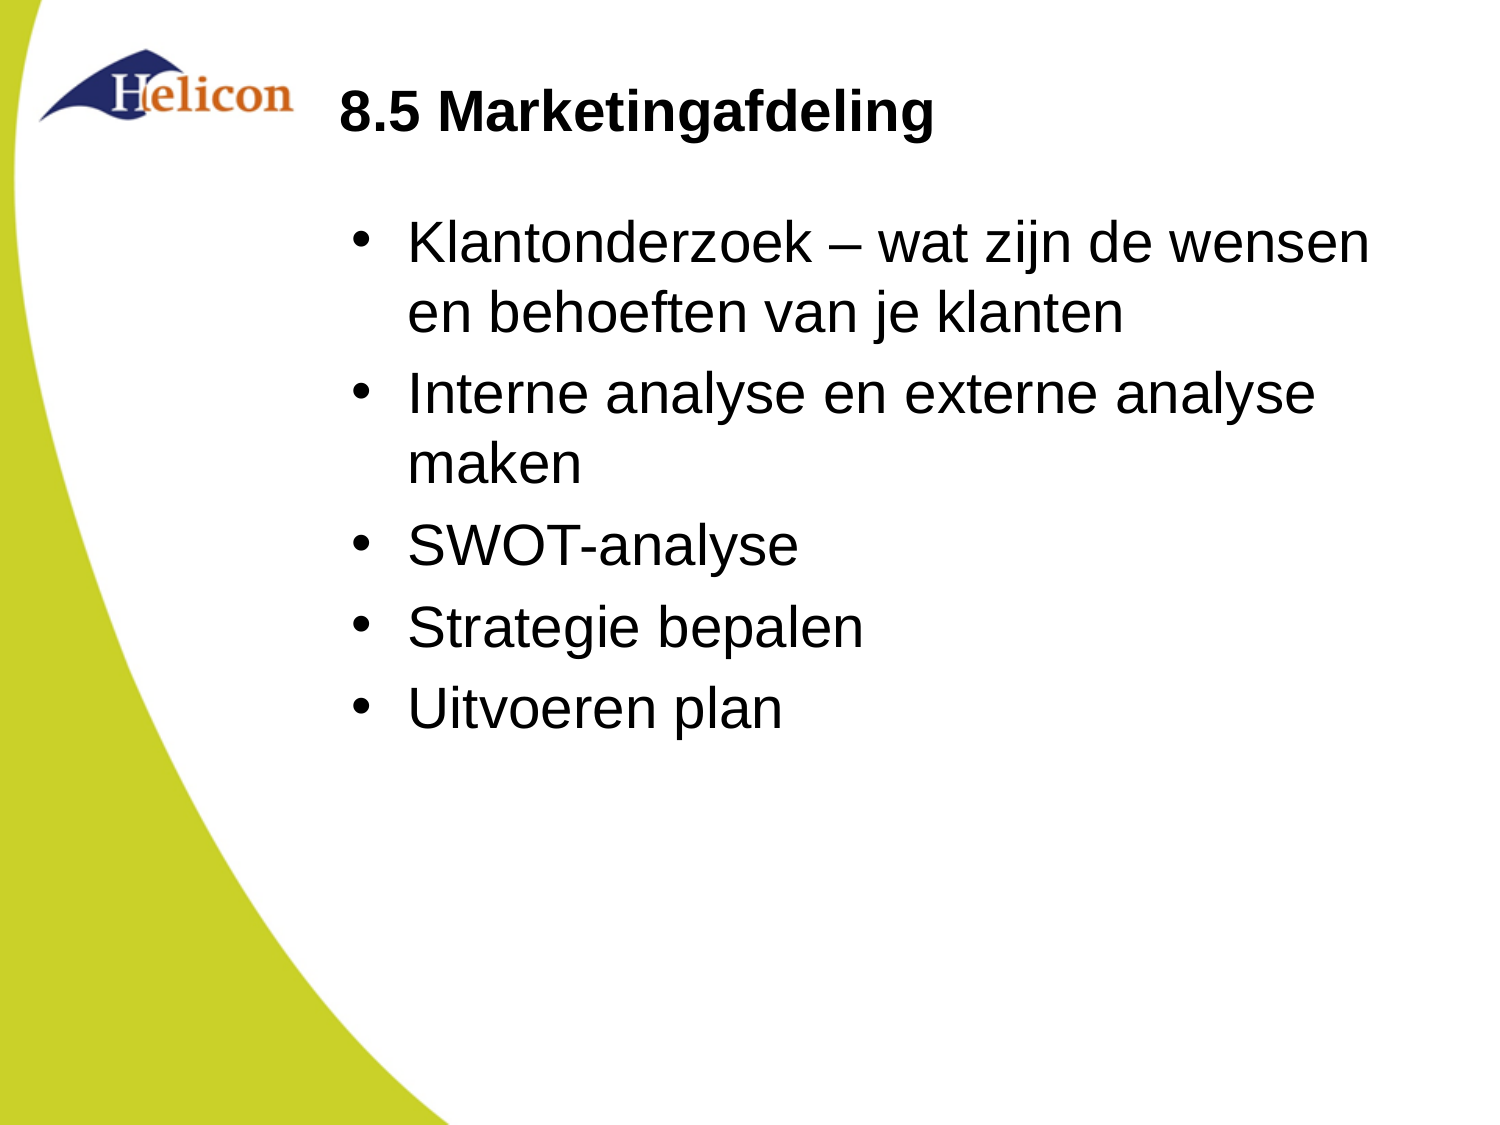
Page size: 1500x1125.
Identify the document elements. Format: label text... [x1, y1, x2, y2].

list Klantonderzoek – wat zijn de wensen en behoeften van je klanten Interne analyse en externe analyse maken SWOT-analyse Strategie bepalen Uitvoeren plan [336, 196, 1425, 1005]
title 8.5 Marketingafdeling [324, 54, 1415, 161]
picture [0, 0, 1500, 1125]
